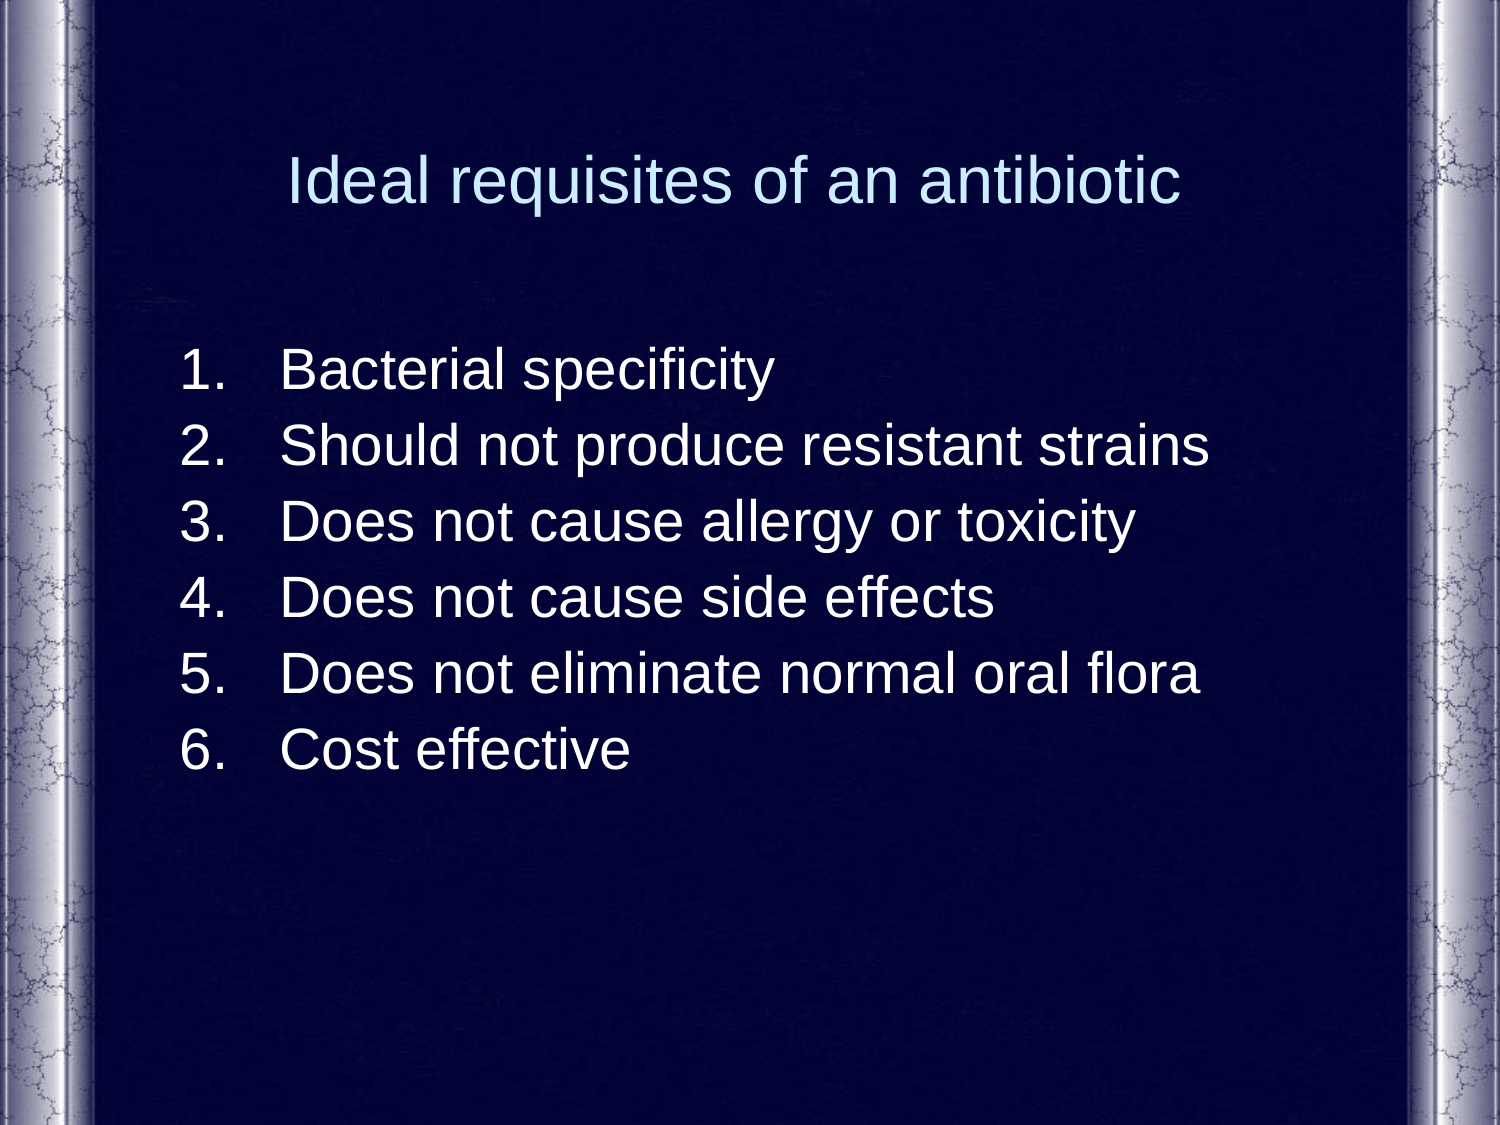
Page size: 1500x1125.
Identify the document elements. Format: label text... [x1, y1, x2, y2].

title Ideal requisites of an antibiotic [172, 104, 1297, 250]
list Bacterial specificity Should not produce resistant strains Does not cause allergy or toxicity Does not cause side effects Does not eliminate normal oral flora Cost effective [164, 323, 1378, 988]
picture [0, 0, 1500, 1125]
